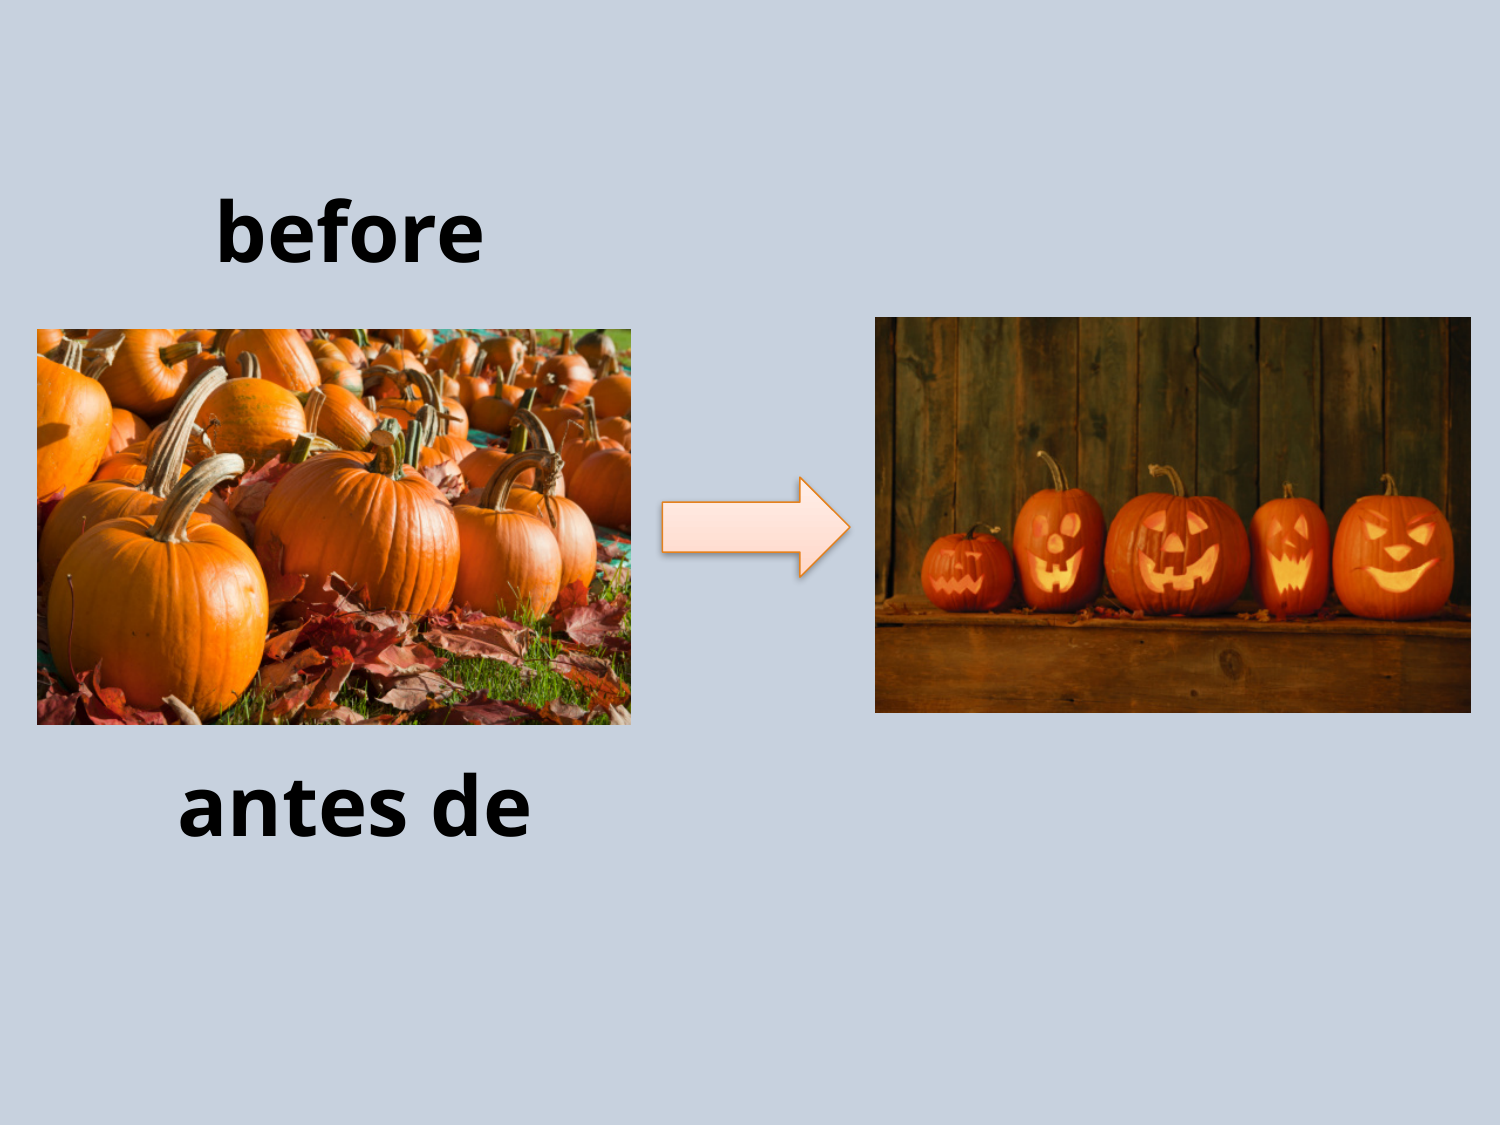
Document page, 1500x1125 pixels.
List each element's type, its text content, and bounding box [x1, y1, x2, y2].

picture [874, 316, 1471, 713]
picture [37, 329, 631, 726]
text_box before [87, 171, 613, 297]
text_box [661, 476, 851, 578]
text_box antes de [92, 745, 618, 871]
